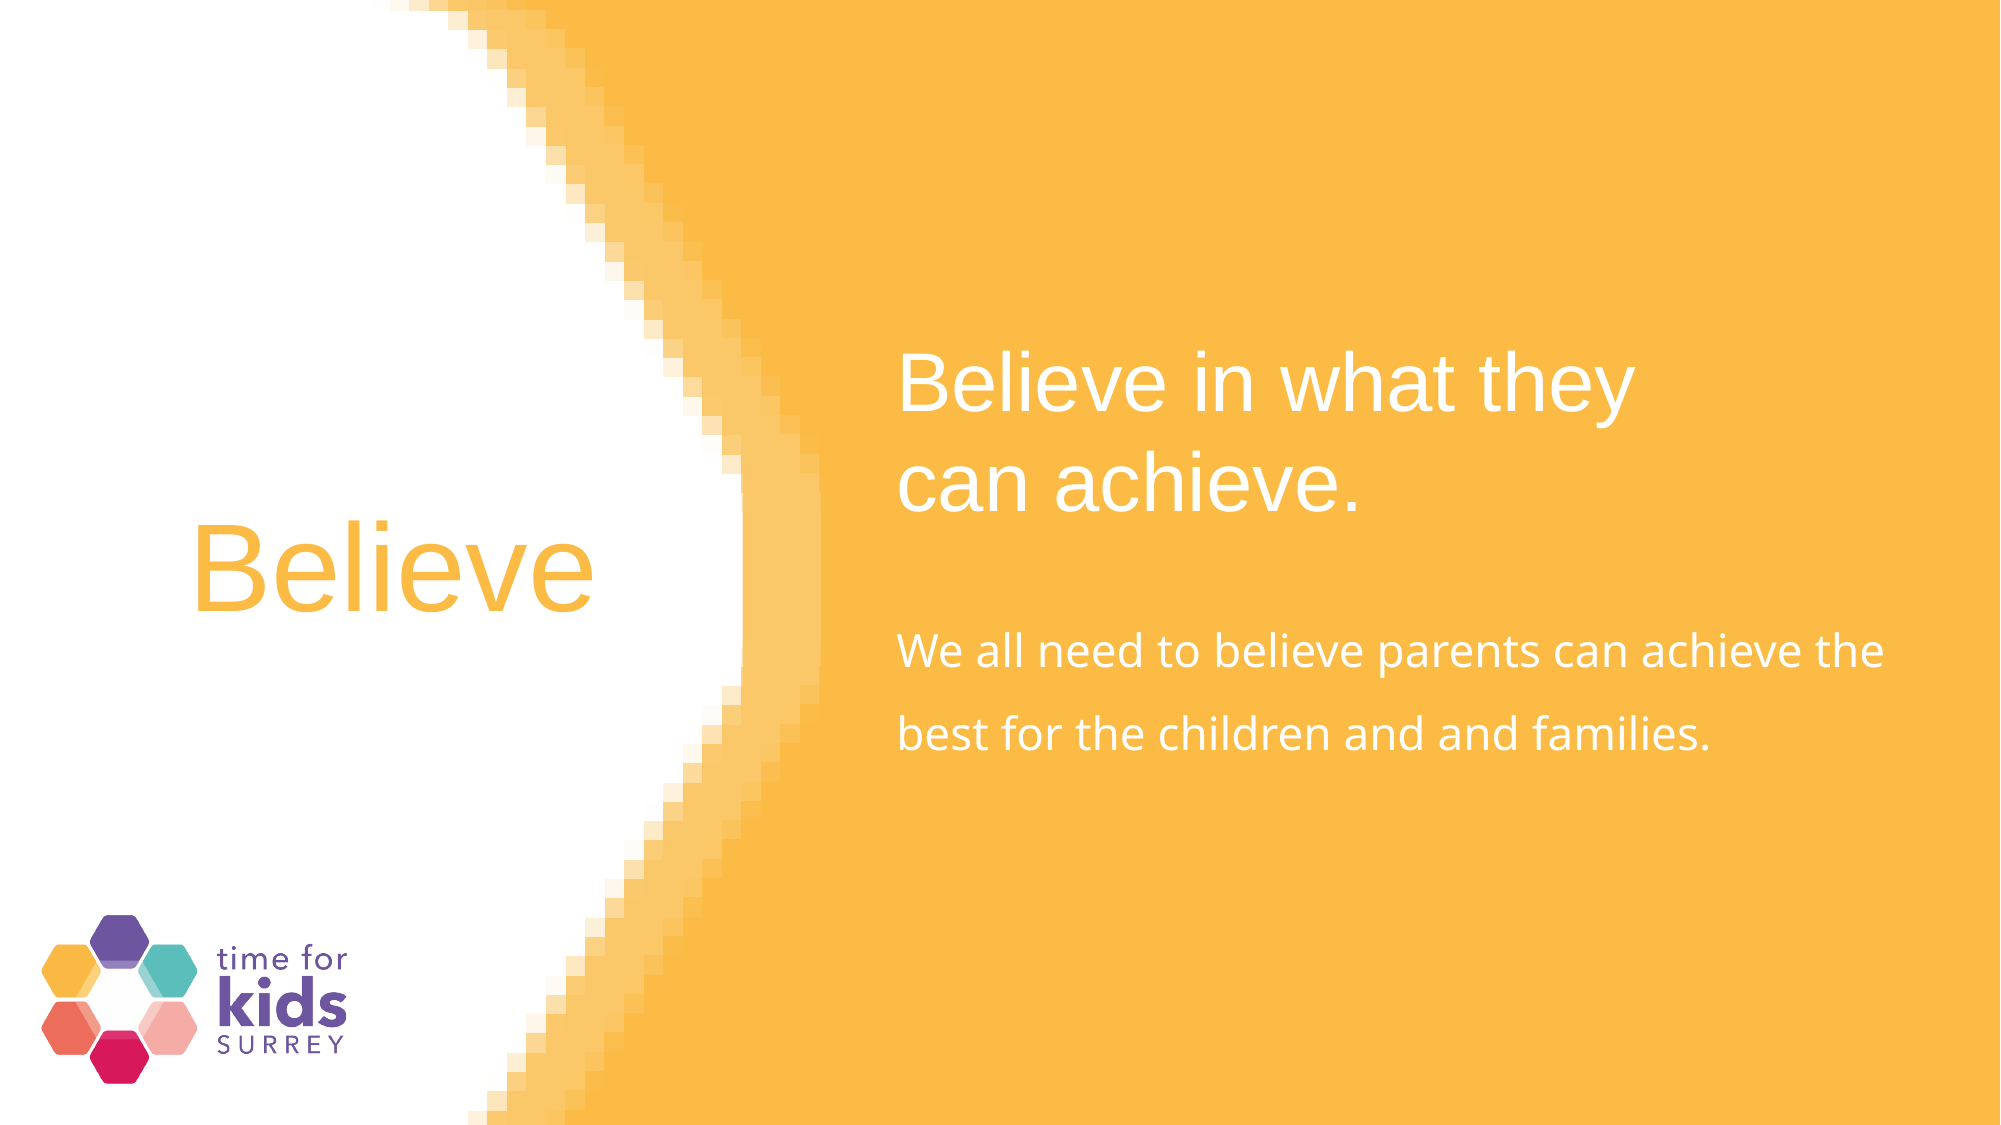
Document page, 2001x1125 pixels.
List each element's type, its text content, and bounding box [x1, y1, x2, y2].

text_box Believe in what they can achieve. [881, 320, 1803, 536]
text_box We all need to believe parents can achieve the best for the children and and families. [881, 587, 1924, 767]
picture [0, 0, 822, 1125]
